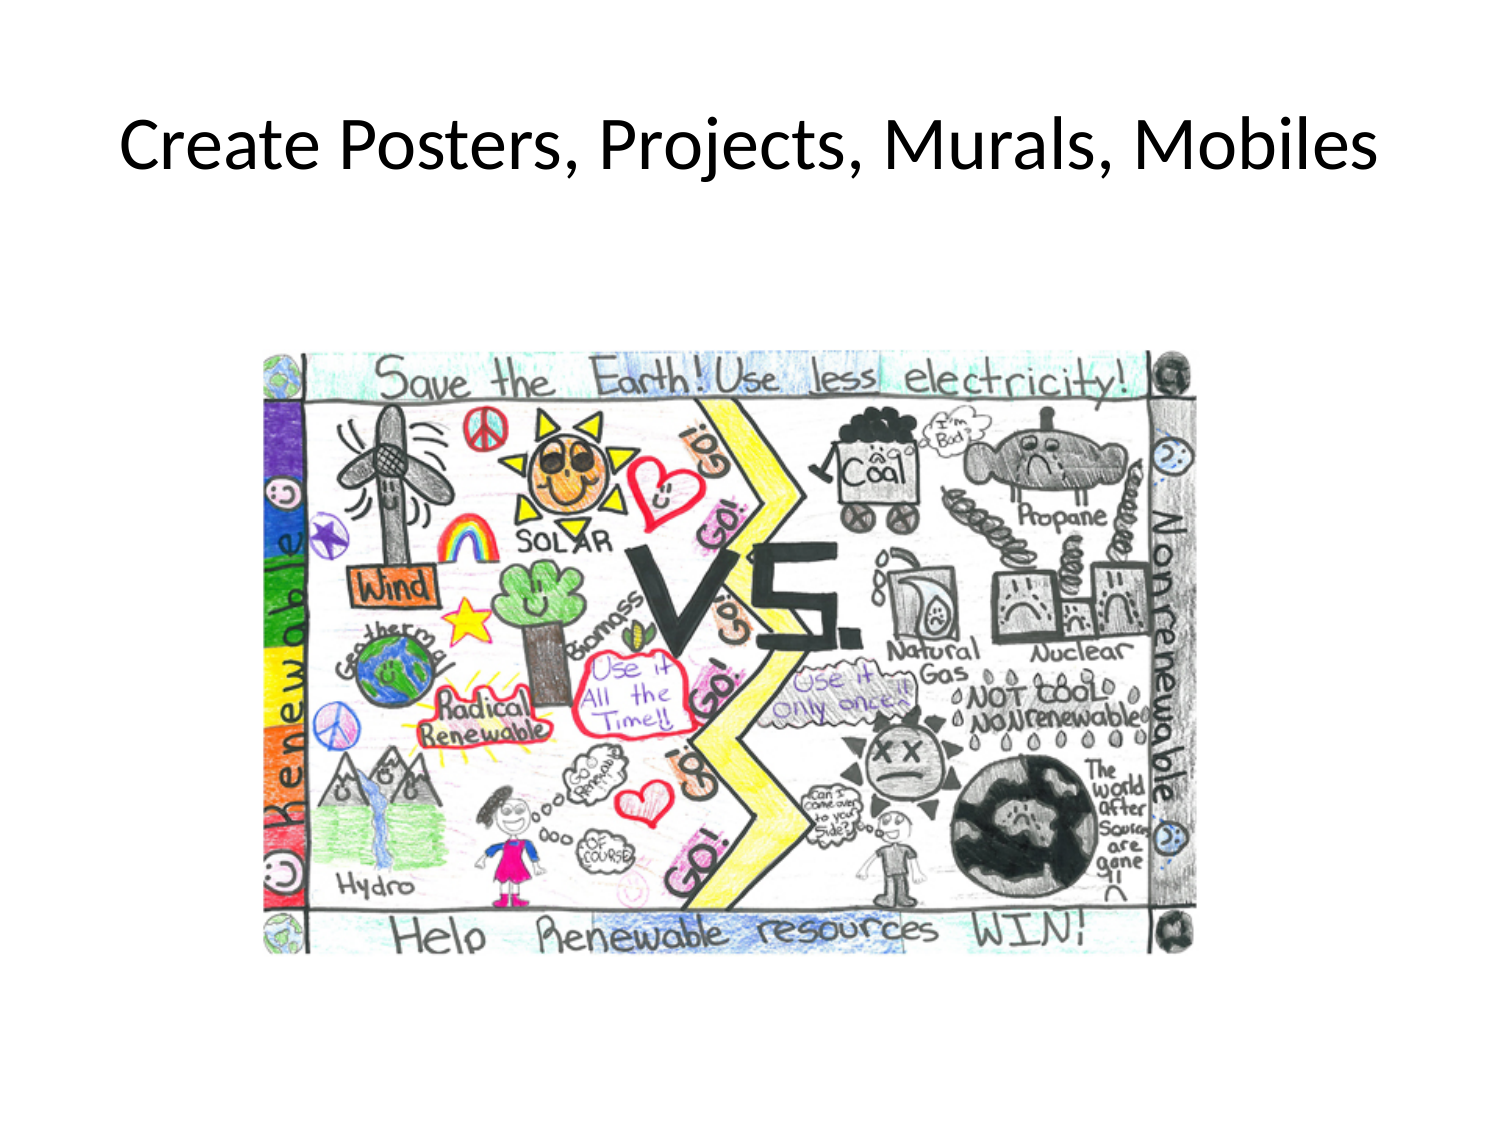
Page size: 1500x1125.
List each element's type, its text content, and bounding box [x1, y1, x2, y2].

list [262, 349, 1201, 957]
title Create Posters, Projects, Murals, Mobiles [75, 45, 1425, 233]
